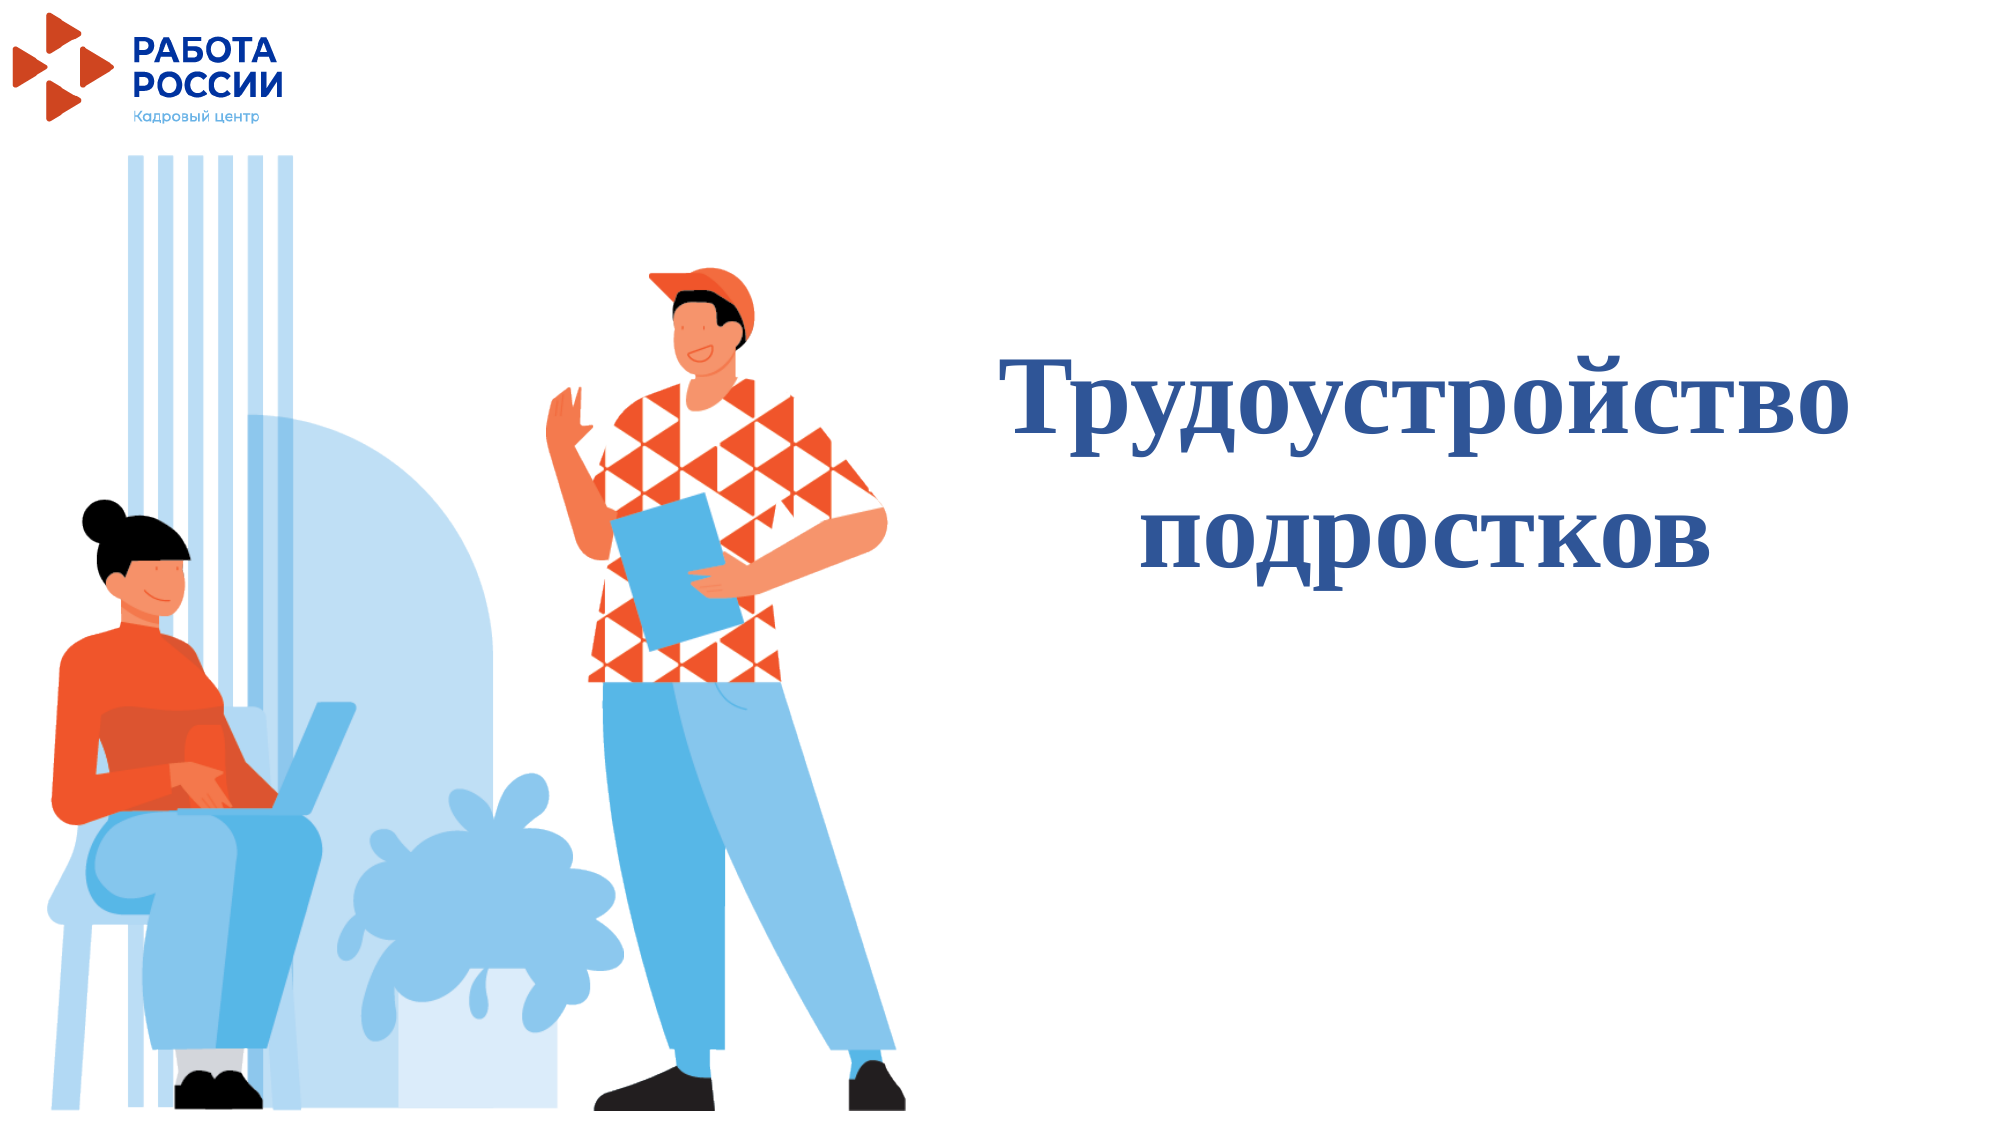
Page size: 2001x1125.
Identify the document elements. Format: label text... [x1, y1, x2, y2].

text_box Трудоустройство подростков [977, 313, 1875, 598]
picture [12, 12, 906, 1111]
